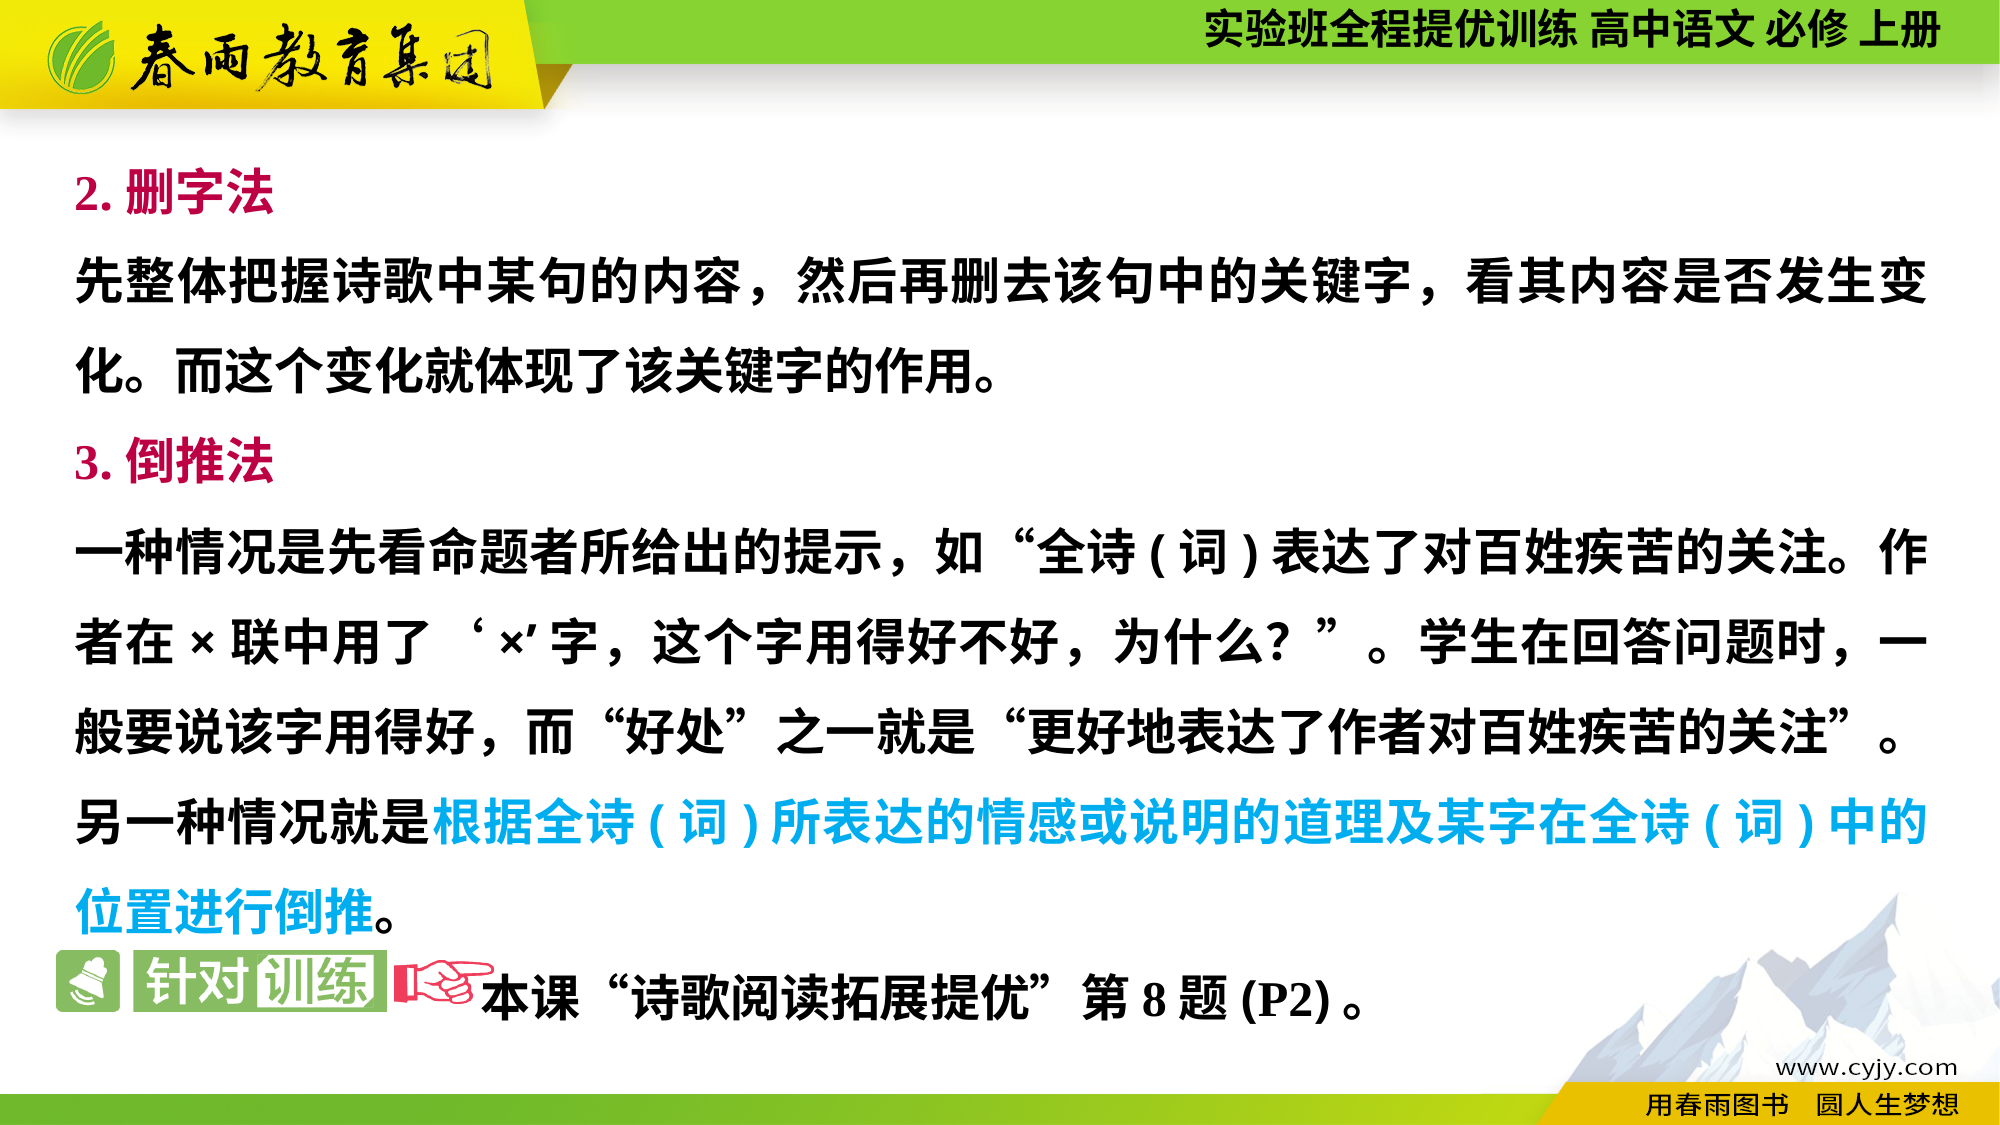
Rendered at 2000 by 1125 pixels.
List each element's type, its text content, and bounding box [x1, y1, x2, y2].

list 2.删字法 先整体把握诗歌中某句的内容，然后再删去该句中的关键字，看其内容是否发生变化。而这个变化就体现了该关键字的作用。 3.倒推法 一种情况是先看命题者所给出的提示，如“全诗(词)表达了对百姓疾苦的关注。作者在×联中用了‘×’字，这个字用得好不好，为什么？”。学生在回答问题时，一般要说该字用得好，而“好处”之一就是“更好地表达了作者对百姓疾苦的关注”。另一种情况就是根据全诗(词)所表达的情感或说明的道理及某字在全诗(词)中的位置进行倒推。 [59, 122, 1944, 928]
text_box 本课“诗歌阅读拓展提优”第8题(P2)。 [59, 928, 1944, 1034]
picture [0, 0, 2000, 1125]
